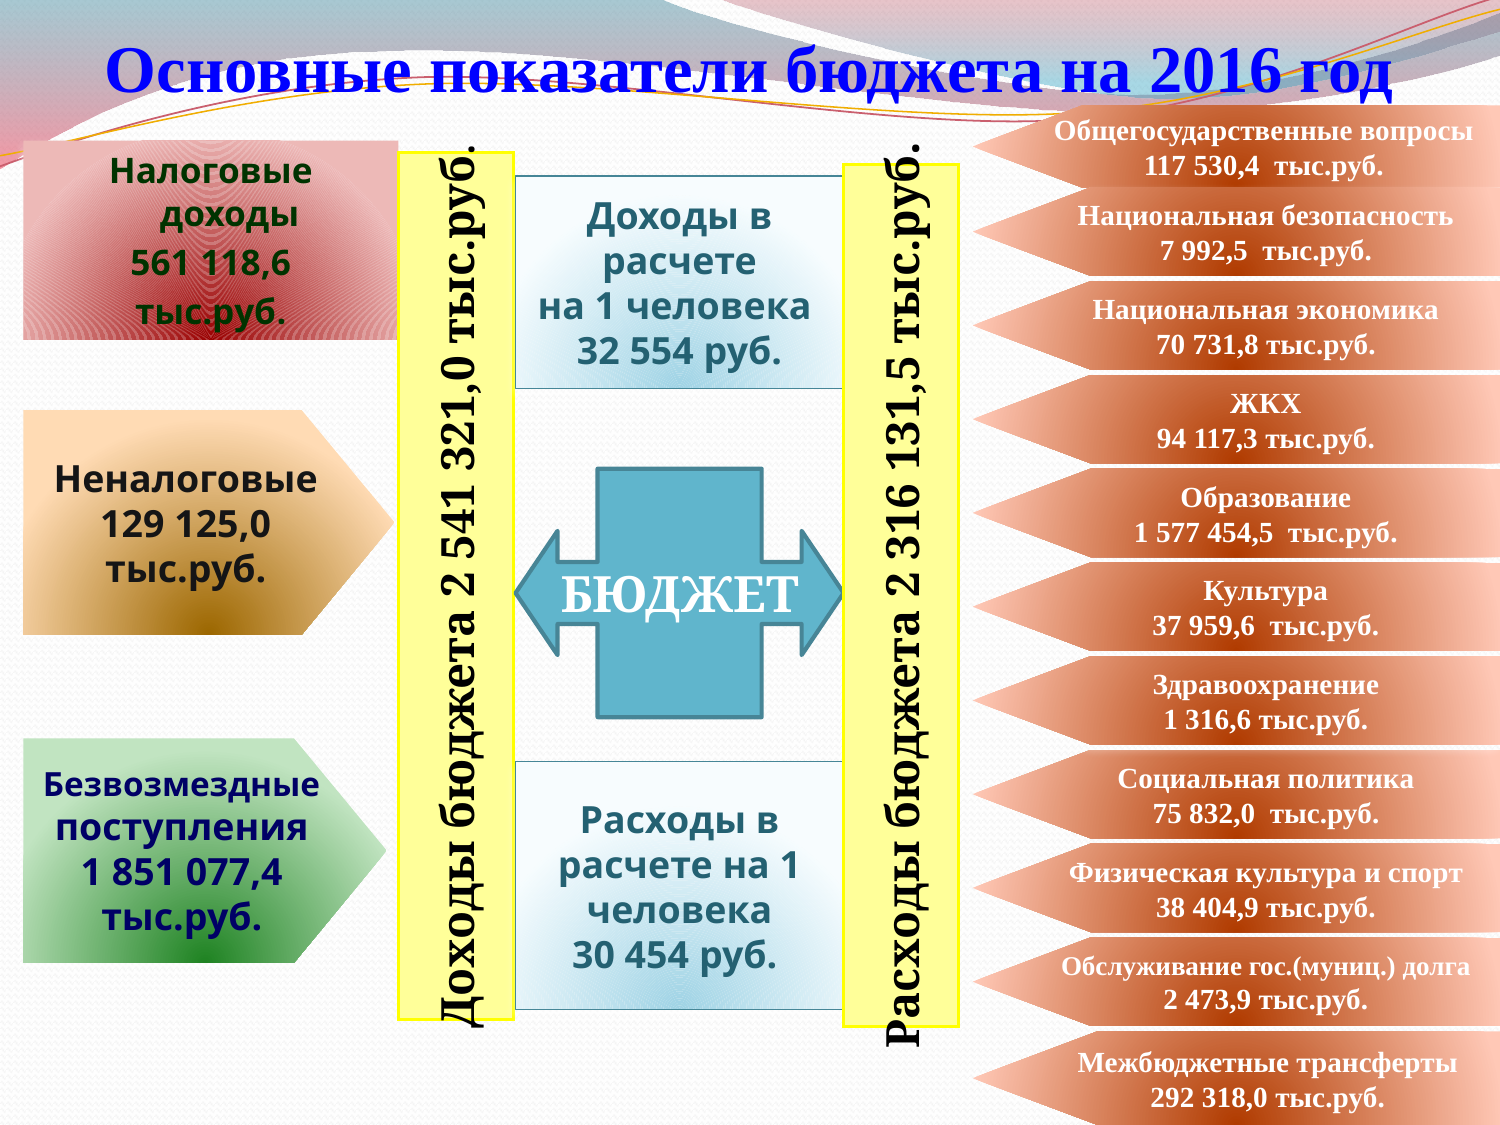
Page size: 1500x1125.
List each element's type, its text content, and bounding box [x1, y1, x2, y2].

table_cell 1 500 239,5 [1081, 751, 1500, 757]
text_box Социальная политика 75 832,0 тыс.руб. [972, 754, 1500, 839]
text_box Доходы в расчете на 1 человека 32 554 руб. [515, 175, 843, 389]
title Основные показатели бюджета на 2016 год [0, 0, 1500, 106]
text_box Неналоговые 129 125,0 тыс.руб. [23, 410, 395, 635]
text_box Расходы бюджета 2 316 131,5 тыс.руб. [843, 164, 959, 1027]
text_box БЮДЖЕТ [513, 466, 843, 720]
text_box Расходы в расчете на 1 человека 30 454 руб. [515, 761, 843, 1010]
text_box Национальная безопасность 7 992,5 тыс.руб. [972, 187, 1500, 276]
text_box Культура 37 959,6 тыс.руб. [972, 562, 1500, 651]
table_cell ОБЕСПЕЧЕНИЕ ОБЩЕСТВЕННОГО ПОРЯДКА И ПРОТИВОДЕЙСТВИЕ ПРЕСТУПНОСТИ [508, 177, 514, 398]
text_box Физическая культура и спорт 38 404,9 тыс.руб. [972, 843, 1500, 933]
text_box Обслуживание гос.(муниц.) долга 2 473,9 тыс.руб. [972, 937, 1500, 1026]
list Налоговые доходы 561 118,6 тыс.руб. [23, 140, 399, 340]
text_box Безвозмездные поступления 1 851 077,4 тыс.руб. [23, 738, 387, 963]
text_box Национальная экономика 70 731,8 тыс.руб. . [972, 281, 1500, 370]
text_box Доходы бюджета 2 541 321,0 тыс.руб. [398, 152, 514, 1020]
text_box ЖКХ 94 117,3 тыс.руб. [972, 375, 1500, 464]
text_box Здравоохранение 1 316,6 тыс.руб. [972, 656, 1500, 745]
text_box Образование 1 577 454,5 тыс.руб. [972, 468, 1500, 558]
table_cell ОБЕСПЕЧЕНИЕ ОБЩЕСТВЕННОГО ПОРЯДКА И ПРОТИВОДЕЙСТВИЕ ПРЕСТУПНОСТИ [508, 763, 514, 1020]
text_box Общегосударственные вопросы 117 530,4 тыс.руб. [972, 105, 1500, 188]
text_box Межбюджетные трансферты 292 318,0 тыс.руб. [972, 1031, 1500, 1125]
